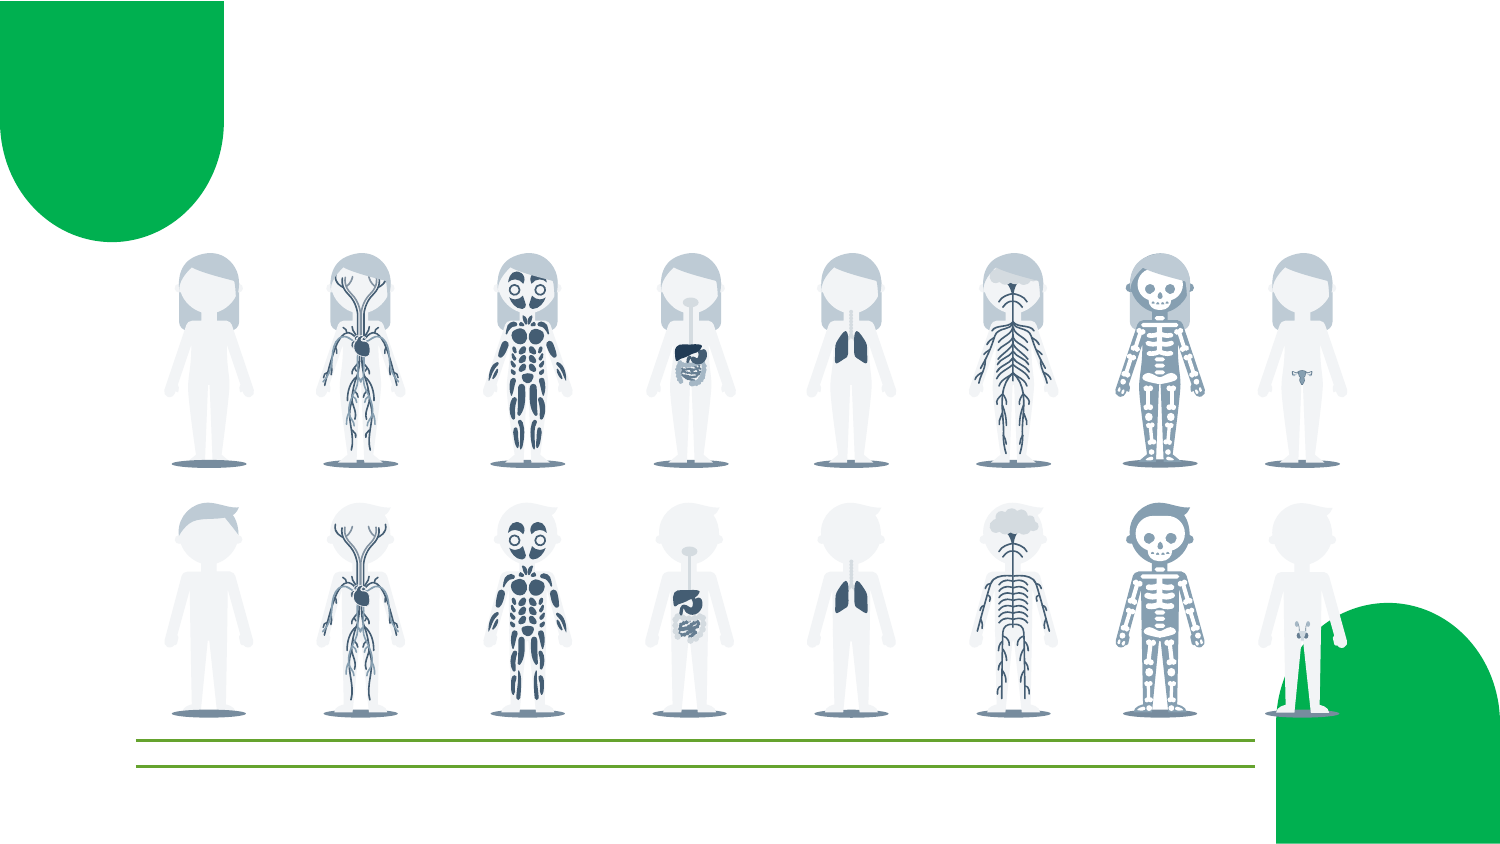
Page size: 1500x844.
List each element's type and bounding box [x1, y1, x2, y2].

text_box [1256, 252, 1349, 468]
text_box [807, 502, 896, 713]
text_box [1114, 253, 1206, 468]
text_box [163, 252, 255, 468]
text_box [968, 502, 1059, 718]
text_box [314, 252, 407, 468]
text_box [644, 502, 735, 718]
text_box [645, 252, 737, 468]
text_box [1265, 713, 1340, 718]
text_box [854, 580, 868, 614]
text_box [482, 502, 573, 718]
text_box [1114, 502, 1206, 718]
text_box [1257, 503, 1348, 713]
text_box [163, 502, 255, 718]
text_box [835, 580, 849, 614]
text_box [814, 709, 889, 718]
text_box [315, 502, 406, 718]
text_box [849, 583, 854, 592]
text_box [805, 252, 898, 468]
text_box [967, 252, 1060, 468]
text_box [482, 252, 574, 468]
text_box [849, 559, 854, 584]
